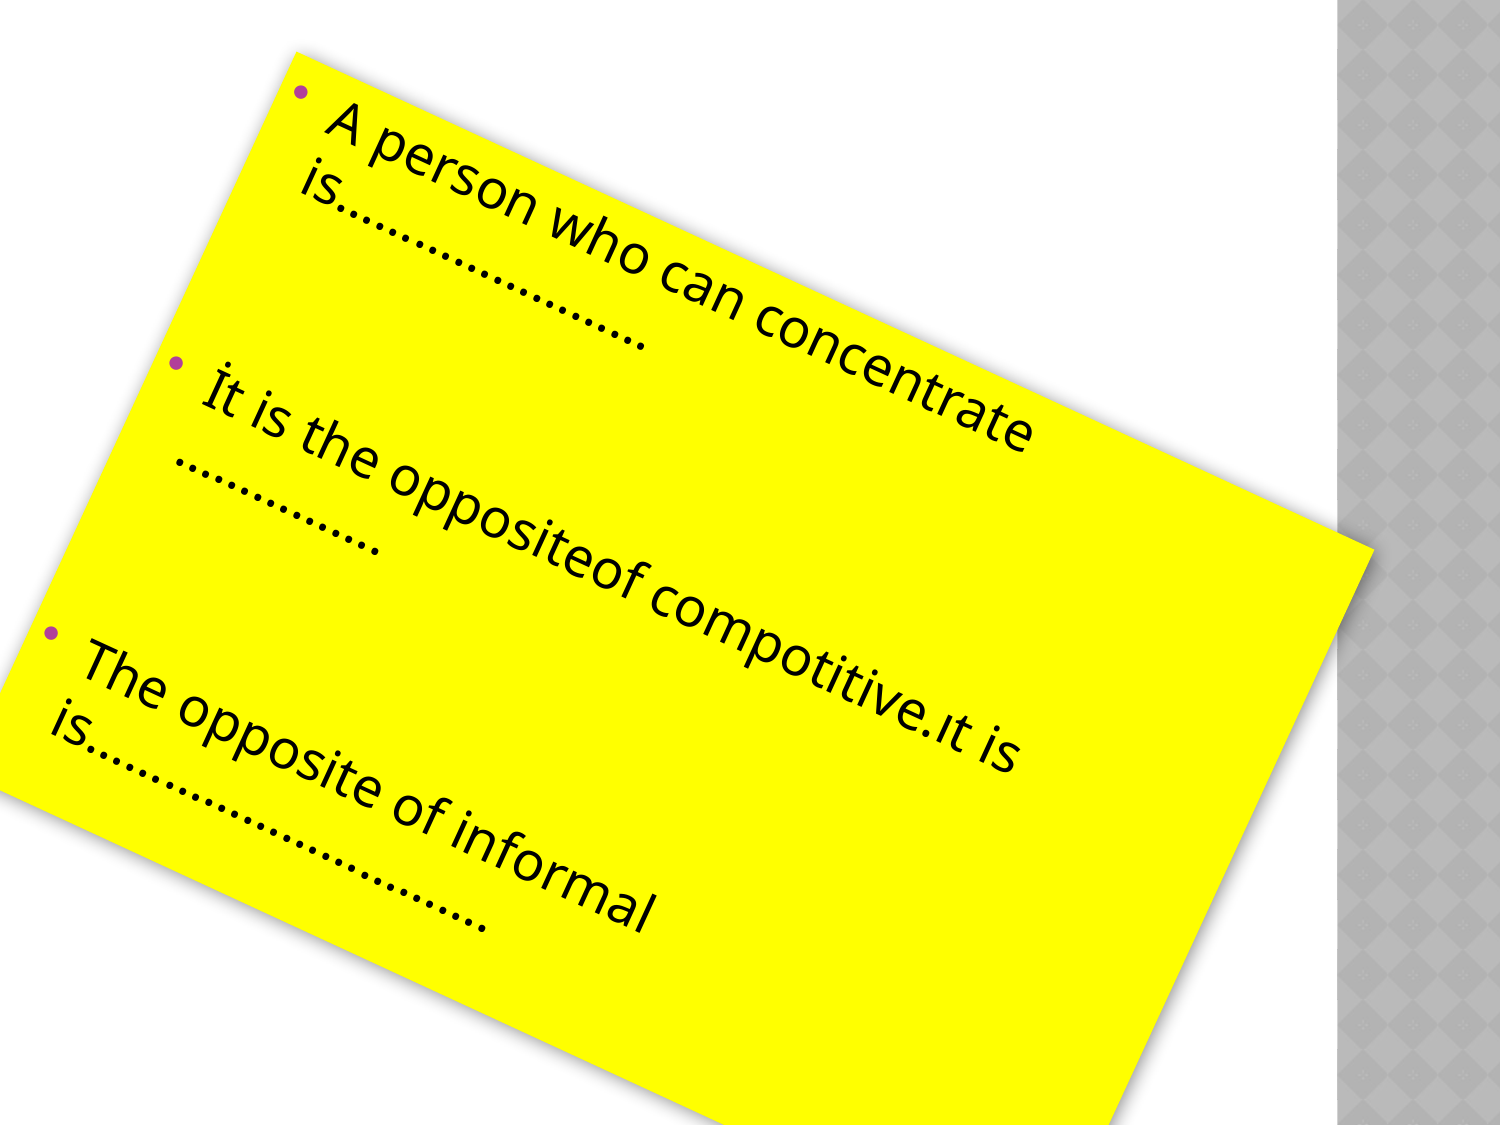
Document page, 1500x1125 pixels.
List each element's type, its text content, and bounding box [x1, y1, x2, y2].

list A person who can concentrate is…………………… İt is the oppositeof compotitive.ıt is ……………. The opposite of informal is…………………………. [0, 48, 1378, 1125]
